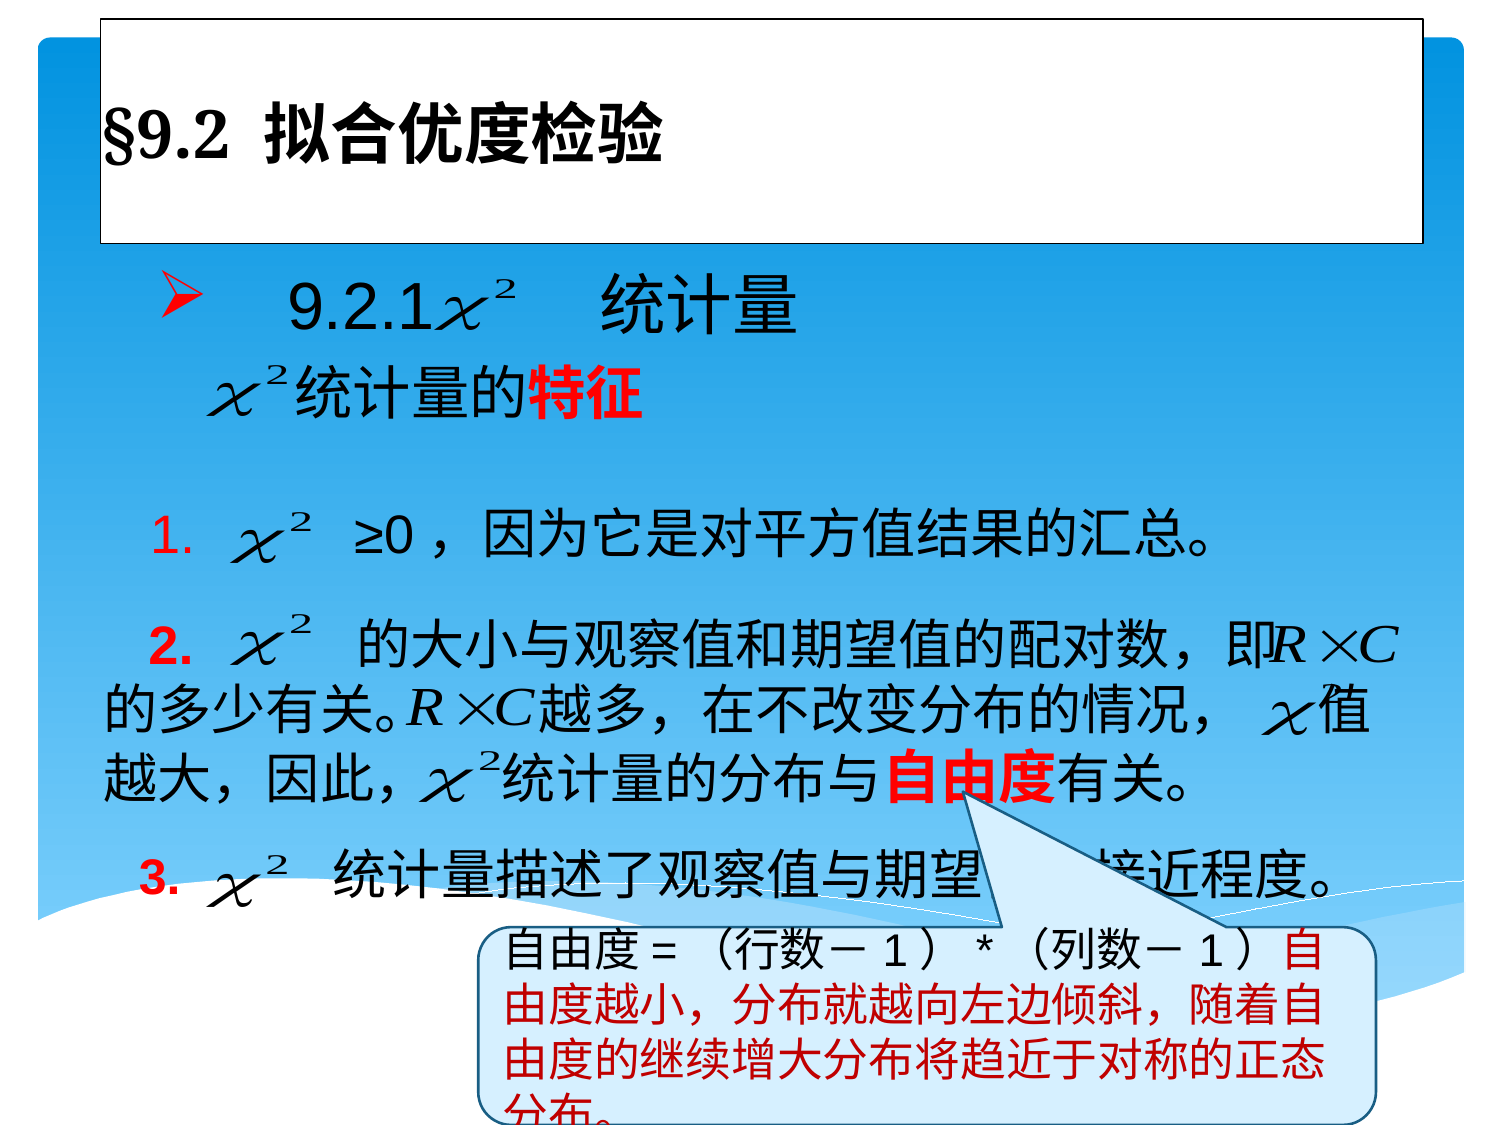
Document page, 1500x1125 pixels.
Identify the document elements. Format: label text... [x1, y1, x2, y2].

text_box 2. 的大小与观察值和期望值的配对数，即 的多少有关。 越多，在不改变分布的情况， 值越大，因此， 统计量的分布与自由度有关。 [88, 602, 1436, 818]
subtitle 9.2.1 统计量 [141, 255, 1359, 327]
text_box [1249, 672, 1359, 745]
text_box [218, 499, 328, 573]
text_box 自由度=（行数－1）*（列数－1）自由度越小，分布就越向左边倾斜，随着自由度的继续增大分布将趋近于对称的正态分布。 [476, 790, 1378, 1125]
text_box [194, 353, 304, 426]
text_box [218, 602, 328, 676]
title §9.2 拟合优度检验 [100, 19, 1424, 244]
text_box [407, 739, 517, 812]
text_box 3. 统计量描述了观察值与期望值的接近程度。 [123, 832, 999, 928]
text_box 统计量的特征 [82, 348, 1406, 431]
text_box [194, 843, 304, 917]
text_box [1258, 615, 1412, 675]
text_box 3. 统计量描述了观察值与期望值的接近程度。 [1047, 832, 1376, 928]
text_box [395, 678, 549, 739]
text_box ≥0，因为它是对平方值结果的汇总。 [135, 491, 1376, 572]
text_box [422, 266, 532, 340]
